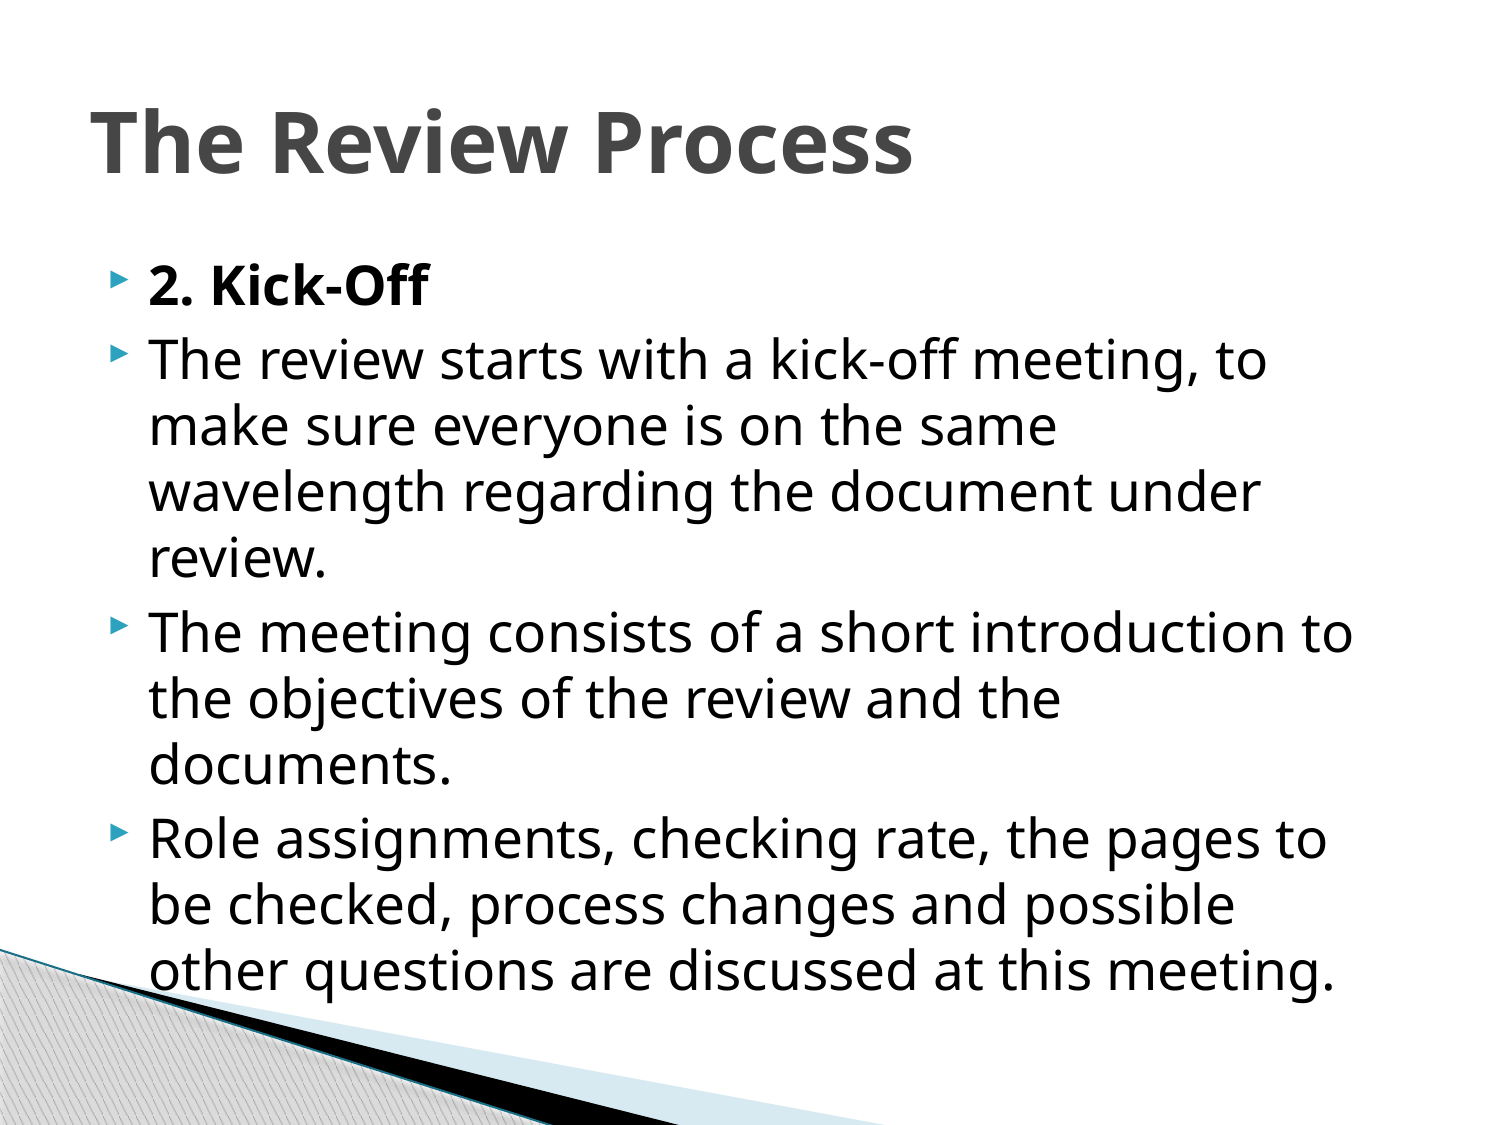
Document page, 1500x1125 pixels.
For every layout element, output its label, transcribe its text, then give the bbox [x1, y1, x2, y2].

list 2. Kick-Off The review starts with a kick-off meeting, to make sure everyone is on the same wavelength regarding the document under review. The meeting consists of a short introduction to the objectives of the review and the documents. Role assignments, checking rate, the pages to be checked, process changes and possible other questions are discussed at this meeting. [75, 243, 1388, 1012]
title The Review Process [75, 45, 1425, 233]
